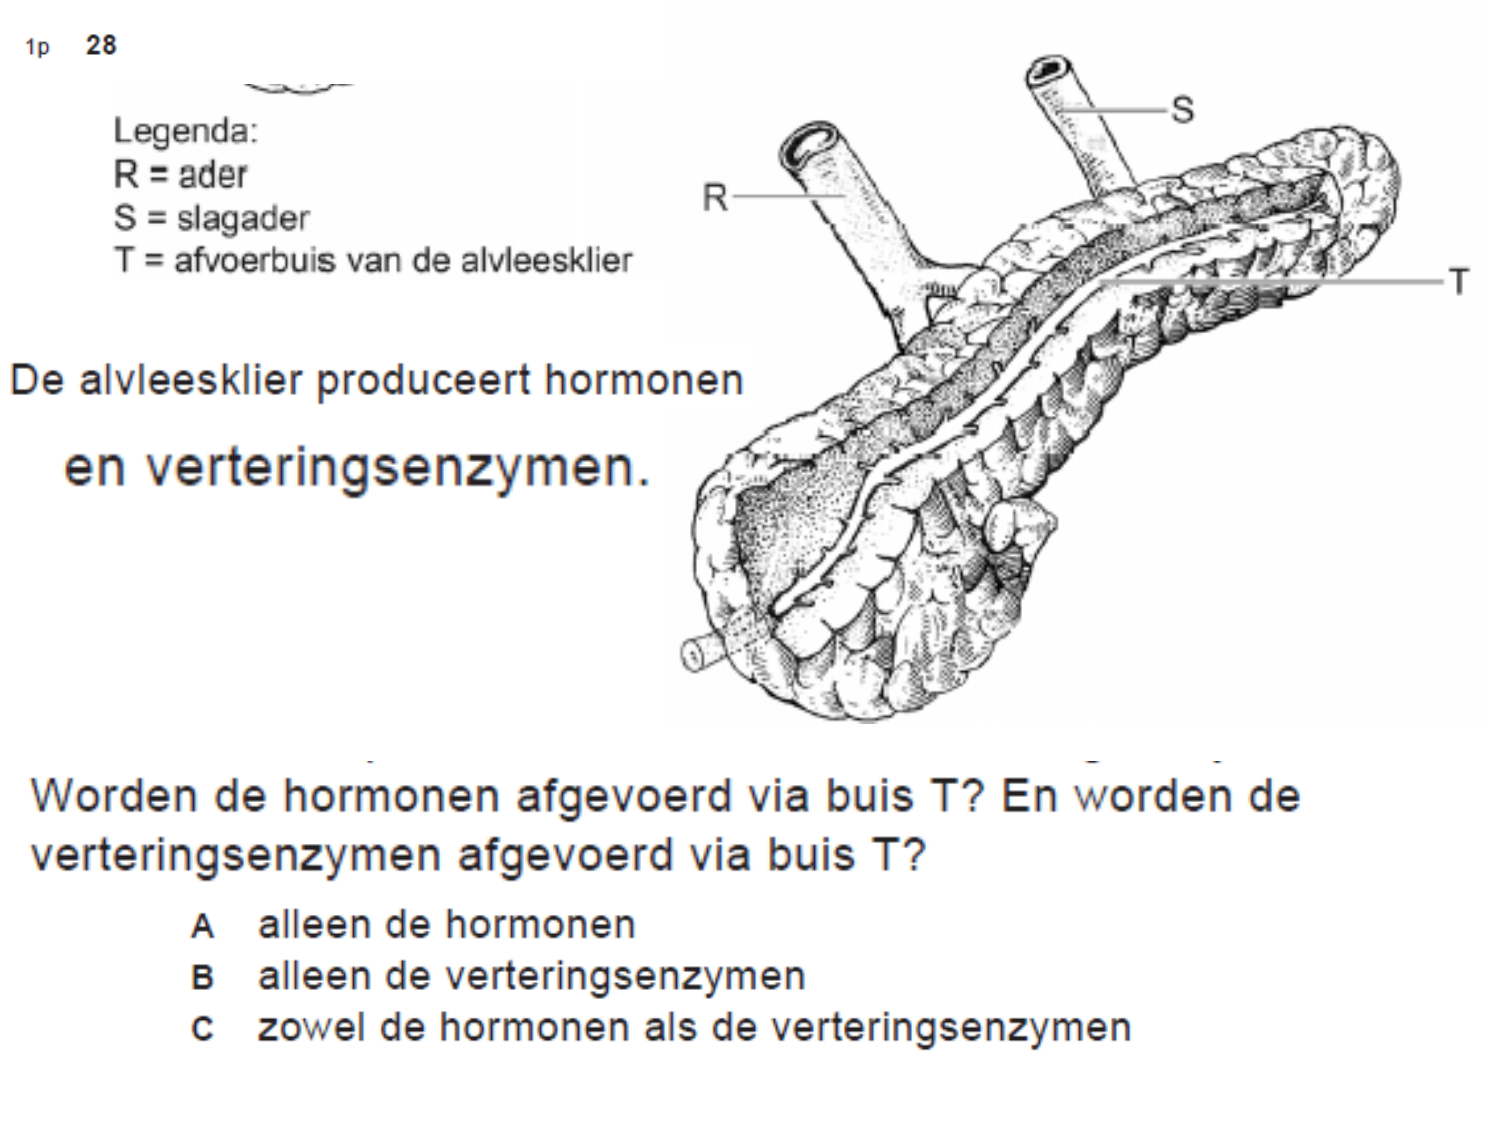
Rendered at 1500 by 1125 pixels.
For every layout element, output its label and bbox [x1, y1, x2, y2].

picture [20, 26, 133, 80]
picture [185, 904, 1158, 1086]
picture [55, 419, 658, 511]
picture [20, 761, 1323, 884]
picture [0, 0, 1500, 725]
